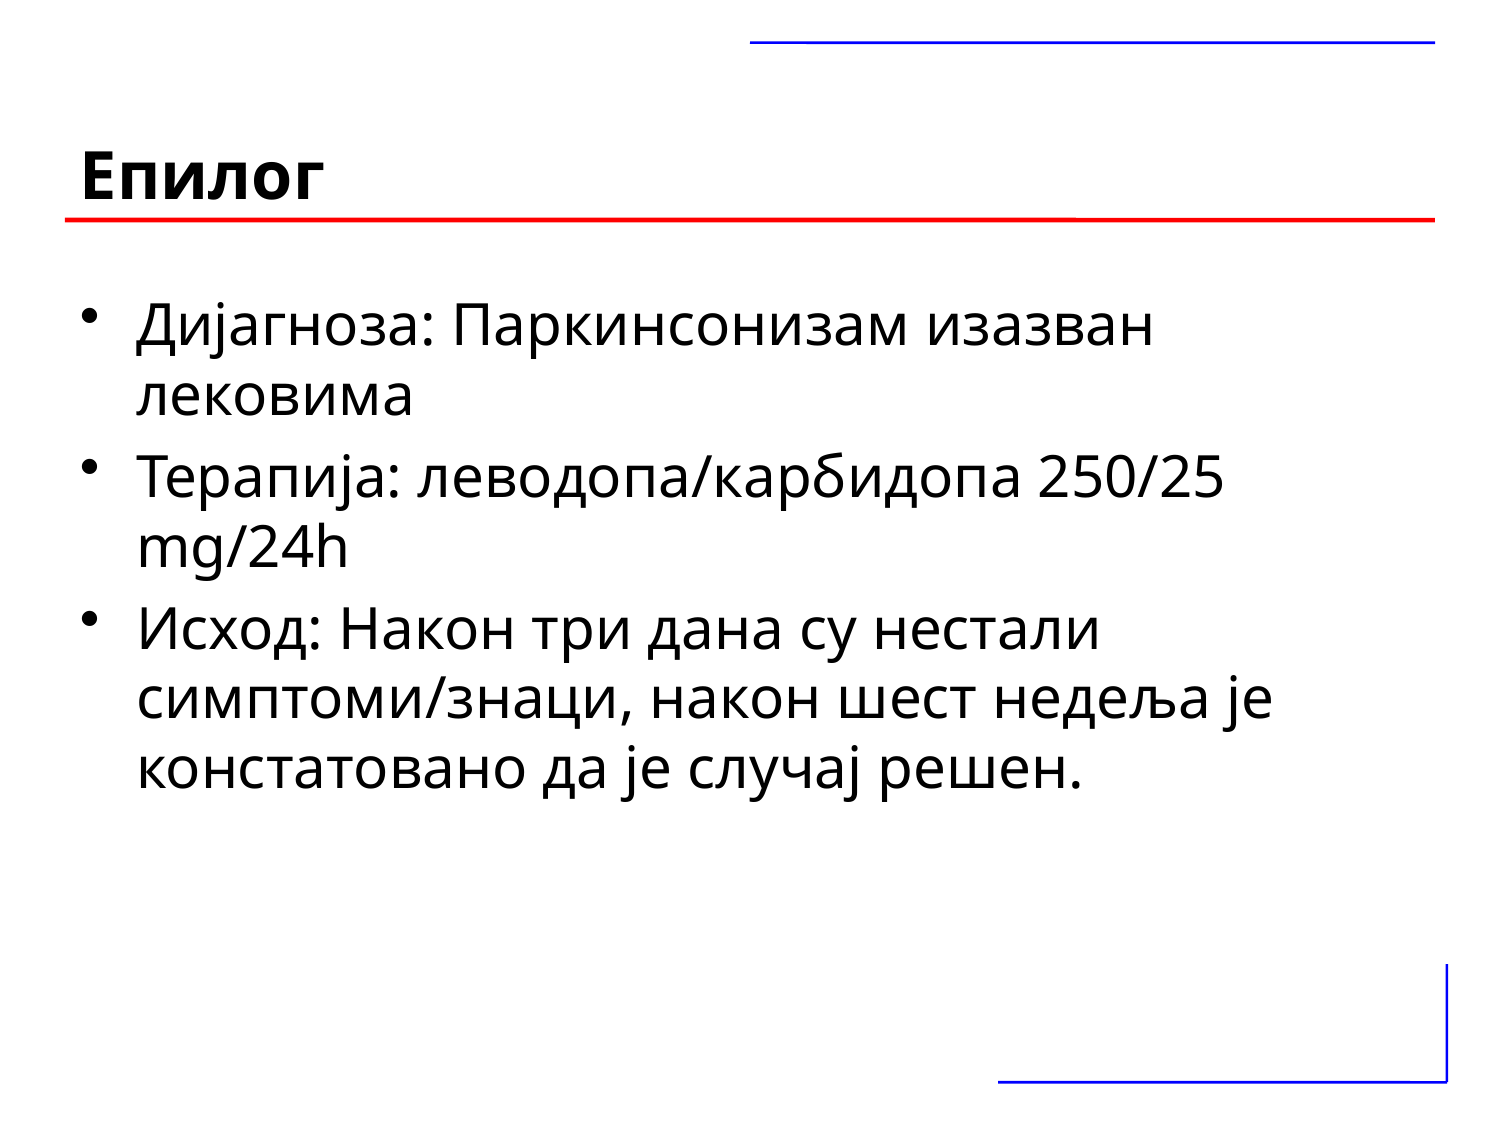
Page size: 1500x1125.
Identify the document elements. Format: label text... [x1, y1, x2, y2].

list Дијагноза: Паркинсонизам изазван лековима Терапија: леводопа/карбидопа 250/25 mg/24h Исход: Након три дана су нестали симптоми/знаци, након шест недеља је констатовано да је случај решен. [64, 279, 1449, 1024]
title Епилог [64, 19, 1414, 221]
